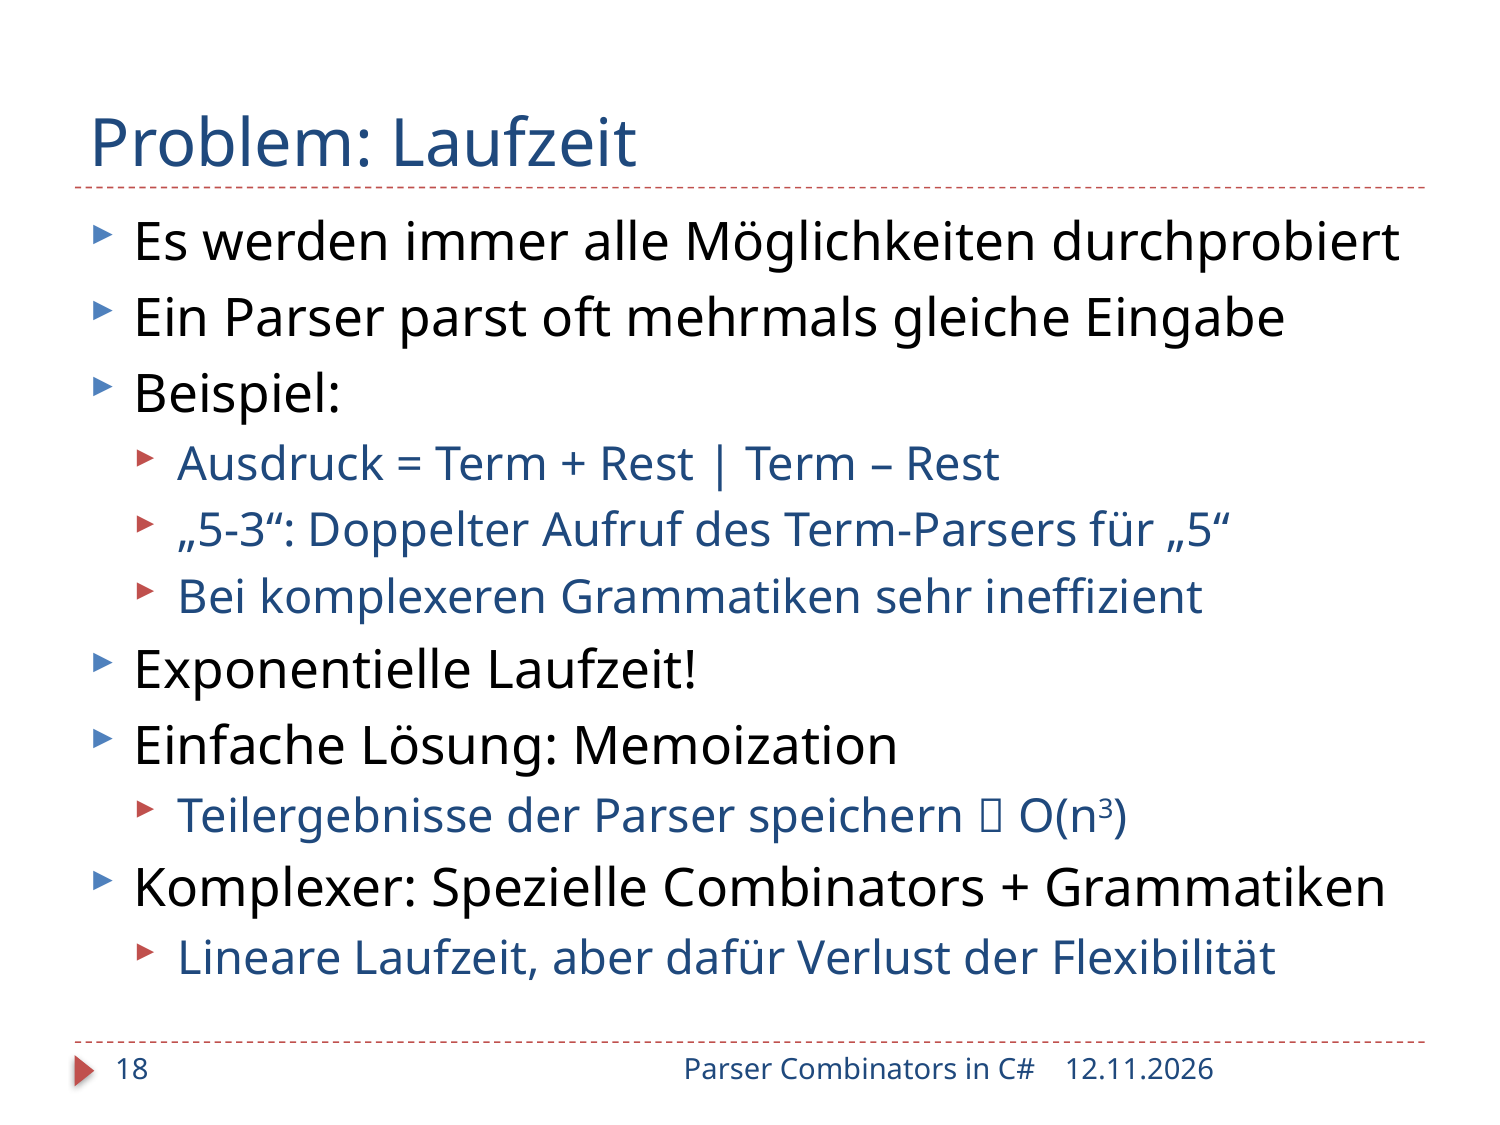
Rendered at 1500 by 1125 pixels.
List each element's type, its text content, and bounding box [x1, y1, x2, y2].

footer Parser Combinators in C# [475, 1042, 1051, 1103]
slide_number 18 [100, 1042, 426, 1103]
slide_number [1051, 1042, 1426, 1103]
list Es werden immer alle Möglichkeiten durchprobiert Ein Parser parst oft mehrmals gleiche Eingabe Beispiel: Ausdruck = Term + Rest | Term – Rest „5-3“: Doppelter Aufruf des Term-Parsers für „5“ Bei komplexeren Grammatiken sehr ineffizient Exponentielle Laufzeit! Einfache Lösung: Memoization Teilergebnisse der Parser speichern  O(n3) Komplexer: Spezielle Combinators + Grammatiken Lineare Laufzeit, aber dafür Verlust der Flexibilität [75, 200, 1425, 1010]
title Problem: Laufzeit [75, 24, 1425, 188]
